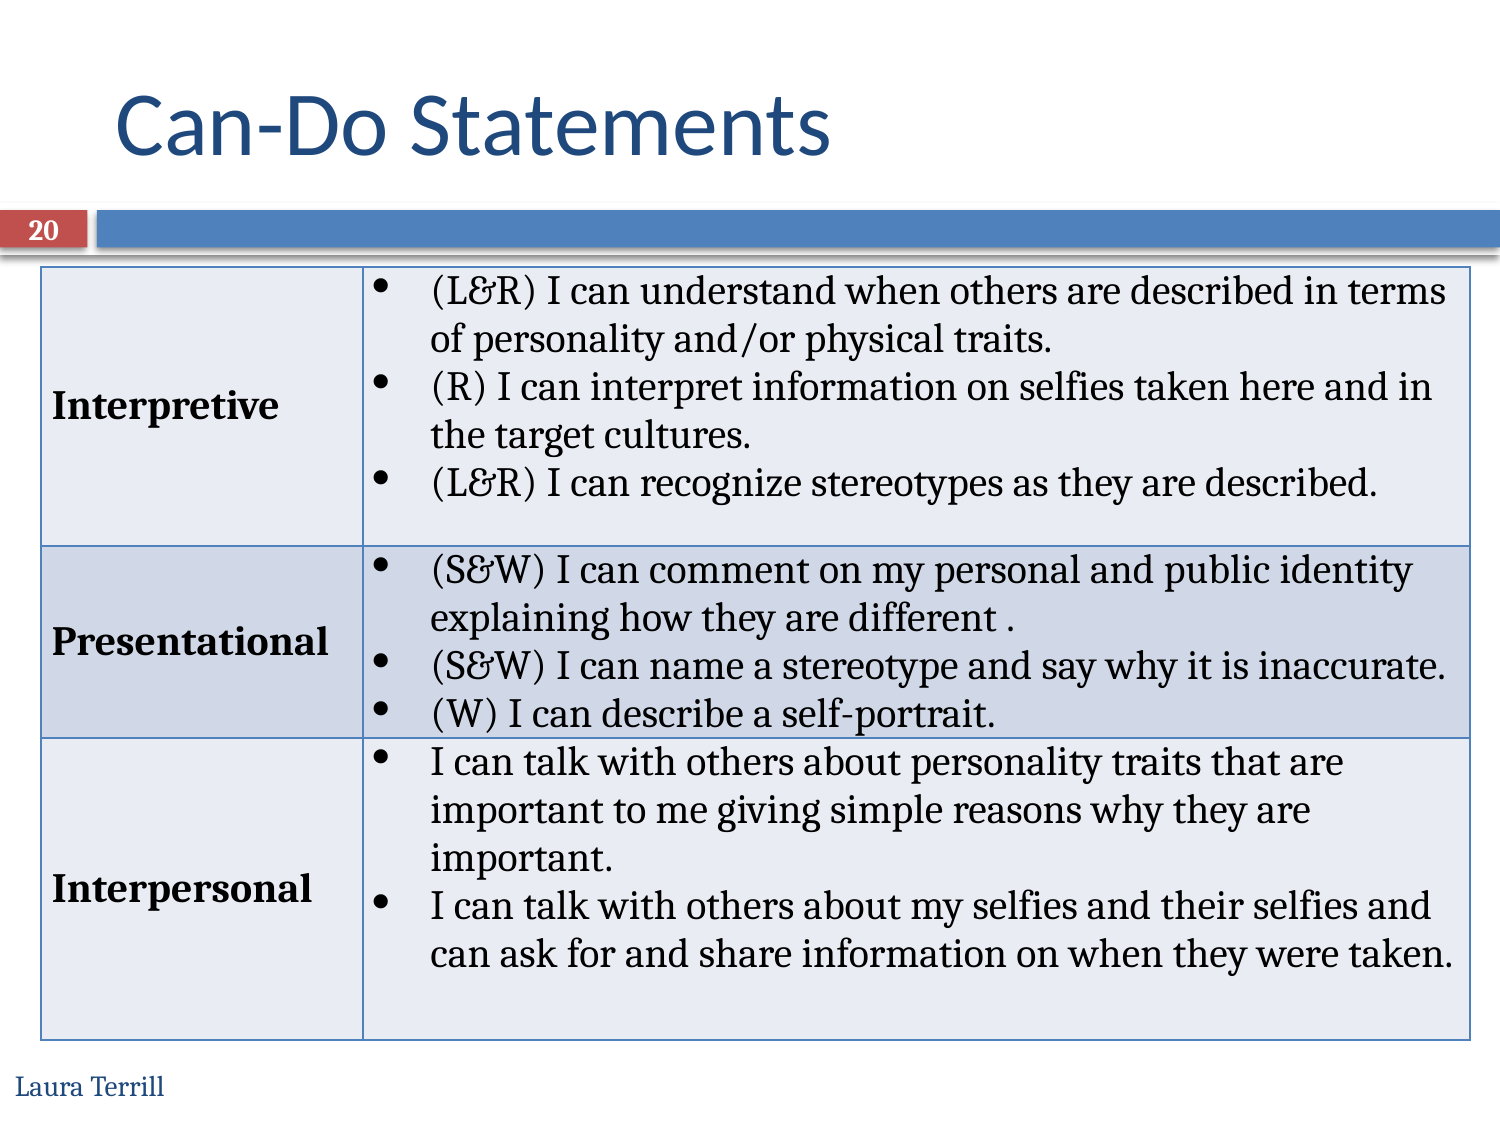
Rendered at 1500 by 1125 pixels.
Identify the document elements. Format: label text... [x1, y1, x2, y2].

table_cell I can talk with others about personality traits that are important to me giving simple reasons why they are important. I can talk with others about my selfies and their selfies and can ask for and share information on when they were taken. [364, 739, 1469, 1039]
footer Laura Terrill [0, 1054, 890, 1115]
title Can-Do Statements [100, 37, 1438, 200]
table_cell (S&W) I can comment on my personal and public identity explaining how they are different . (S&W) I can name a stereotype and say why it is inaccurate. (W) I can describe a self-portrait. [364, 547, 1469, 737]
slide_number 20 [0, 208, 88, 249]
table_cell Presentational [42, 547, 362, 737]
table_cell Interpersonal [42, 739, 362, 1039]
table_header Interpretive [42, 268, 362, 545]
table_header (L&R) I can understand when others are described in terms of personality and/or physical traits. (R) I can interpret information on selfies taken here and in the target cultures. (L&R) I can recognize stereotypes as they are described. [364, 268, 1469, 545]
